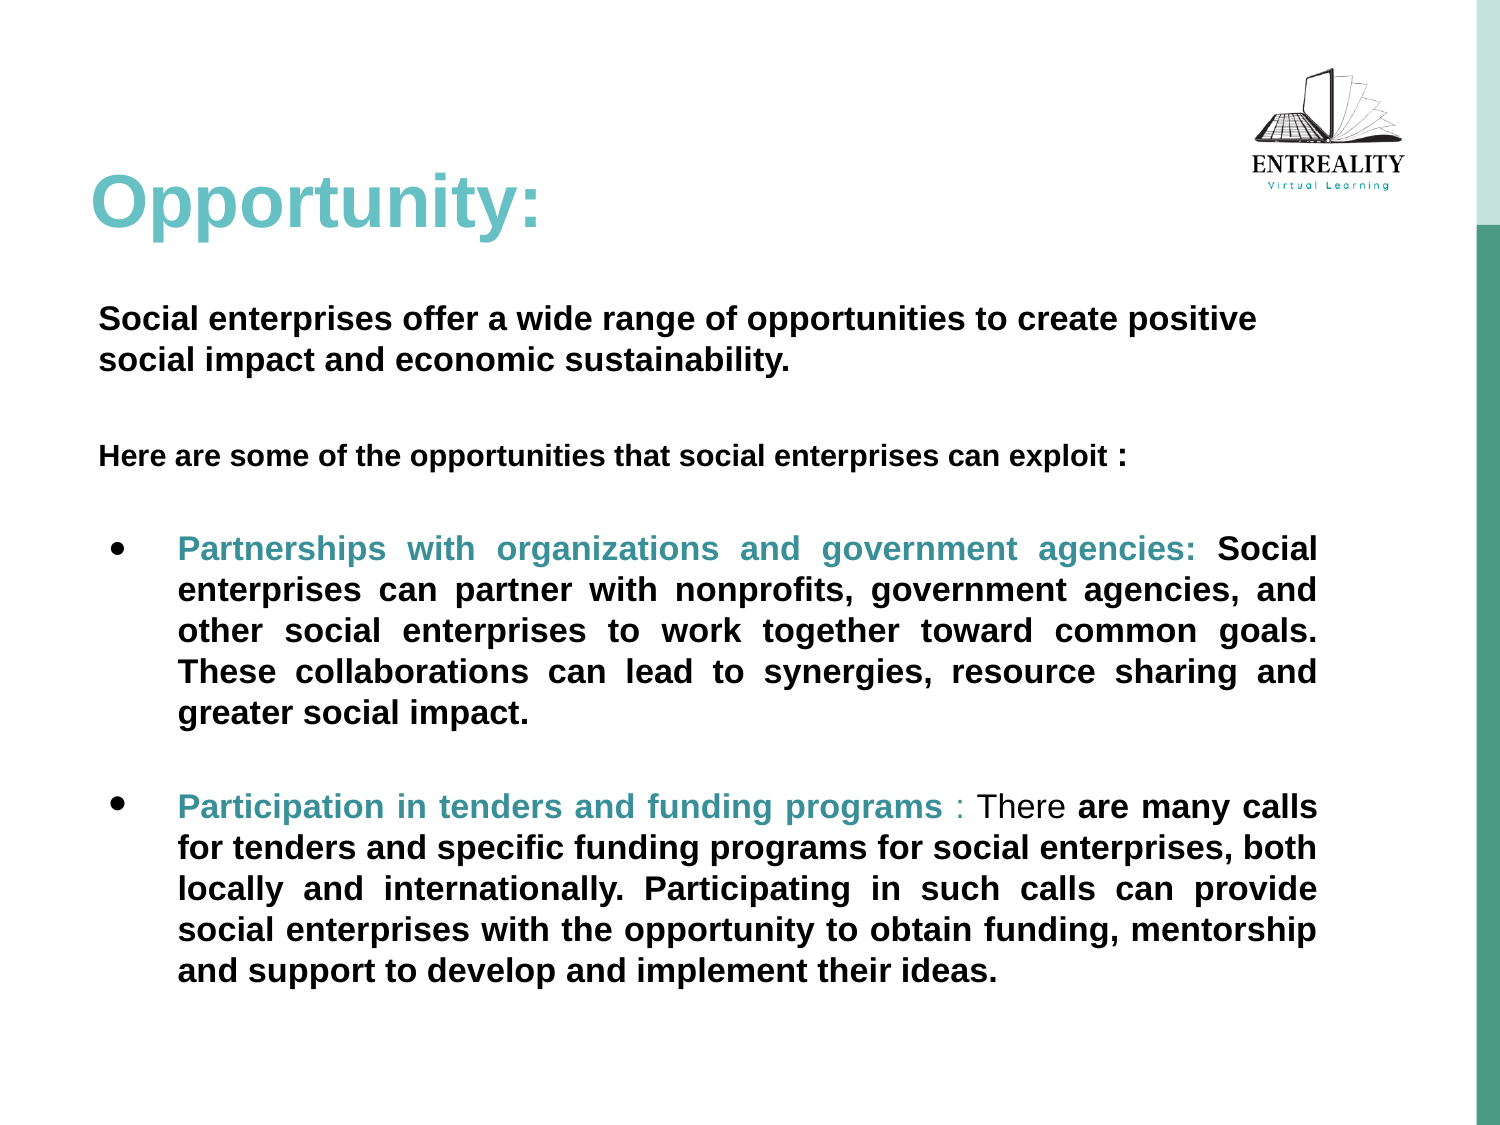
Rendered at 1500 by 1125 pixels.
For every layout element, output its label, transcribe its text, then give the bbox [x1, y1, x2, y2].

list Social enterprises offer a wide range of opportunities to create positive social impact and economic sustainability. Here are some of the opportunities that social enterprises can exploit : Partnerships with organizations and government agencies: Social enterprises can partner with nonprofits, government agencies, and other social enterprises to work together toward common goals. These collaborations can lead to synergies, resource sharing and greater social impact. Participation in tenders and funding programs : There are many calls for tenders and specific funding programs for social enterprises, both locally and internationally. Participating in such calls can provide social enterprises with the opportunity to obtain funding, mentorship and support to develop and implement their ideas. [83, 289, 1334, 1007]
title Opportunity: [75, 25, 1025, 250]
picture [1198, 0, 1458, 259]
